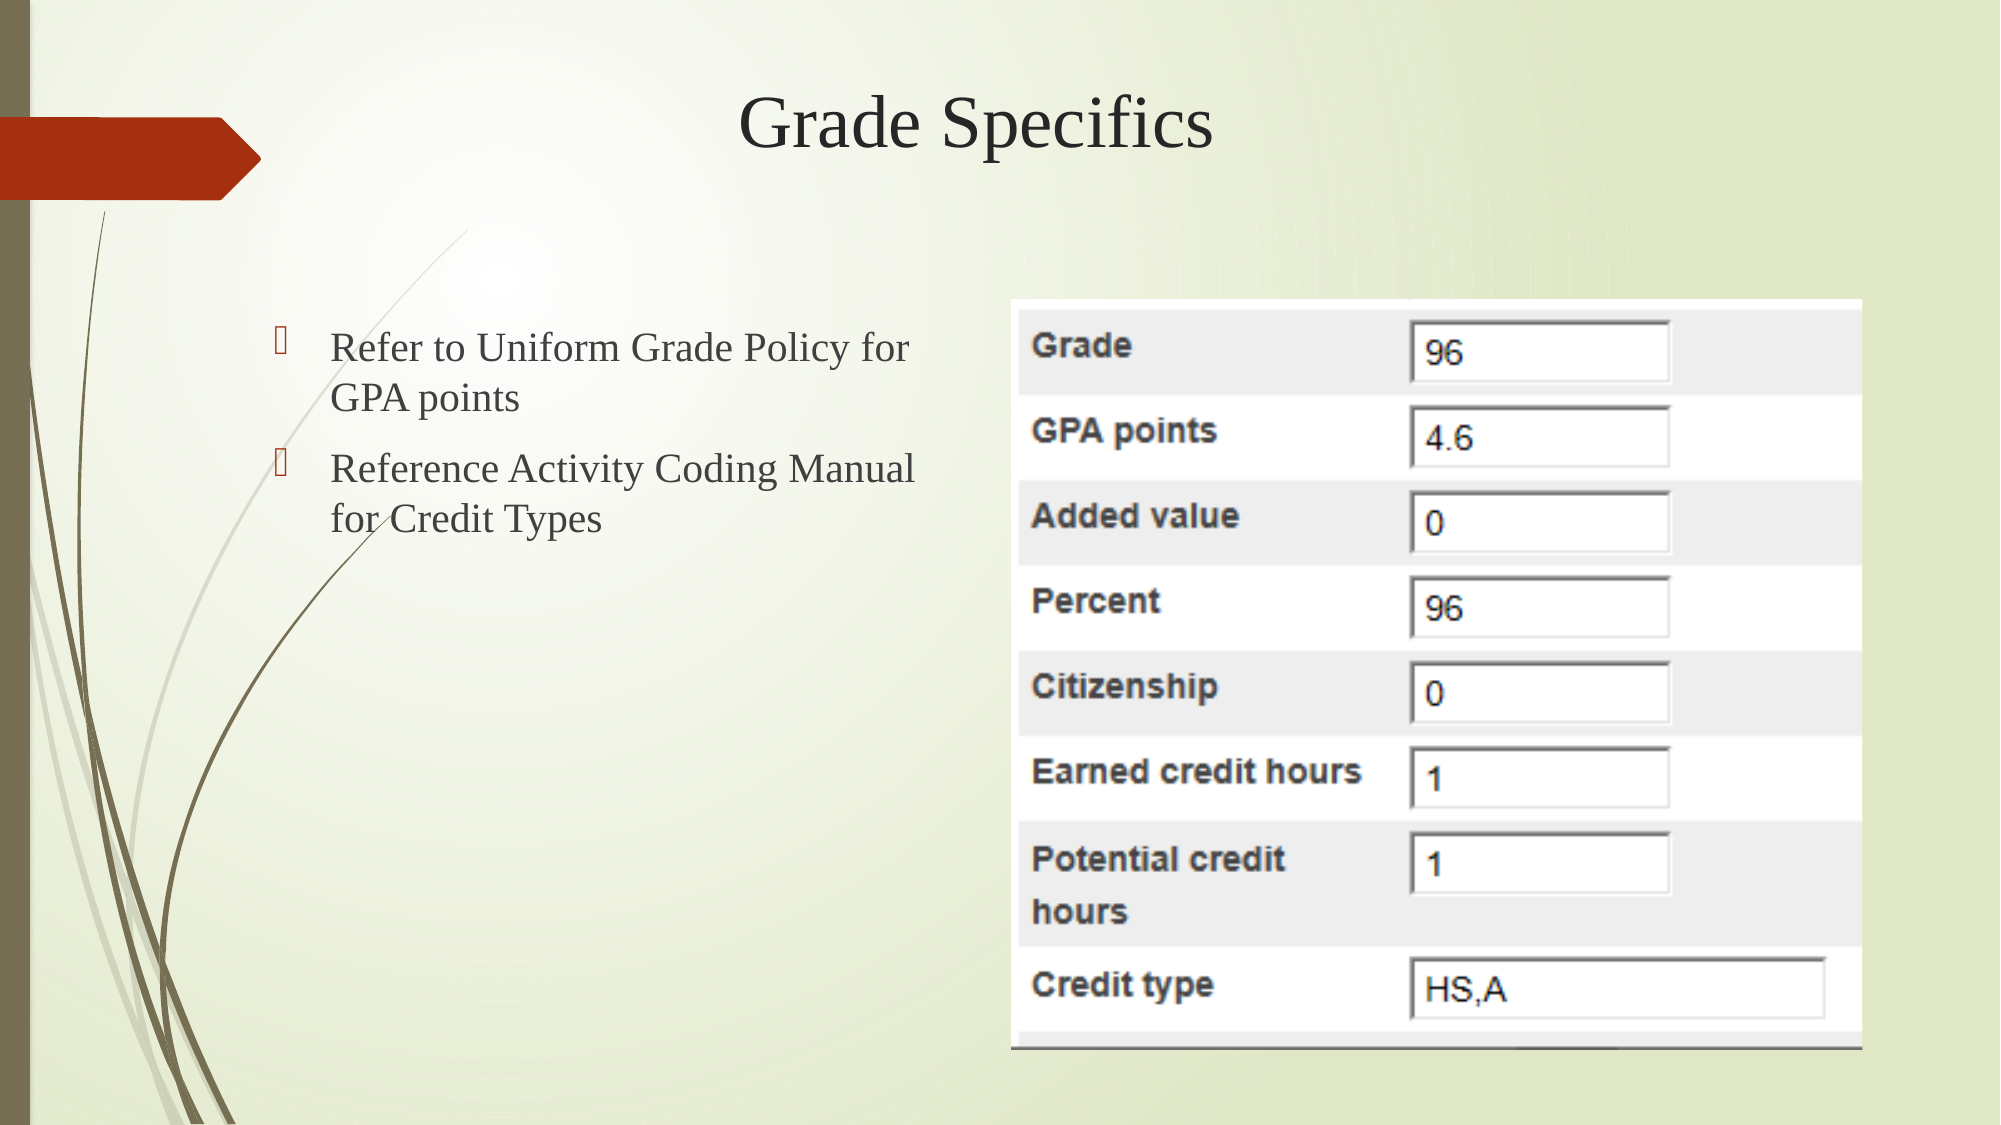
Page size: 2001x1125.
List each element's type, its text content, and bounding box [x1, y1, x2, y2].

title Grade Specifics [374, 64, 1580, 197]
picture [1010, 299, 1863, 1050]
list Refer to Uniform Grade Policy for GPA points Reference Activity Coding Manual for Credit Types [258, 312, 967, 933]
